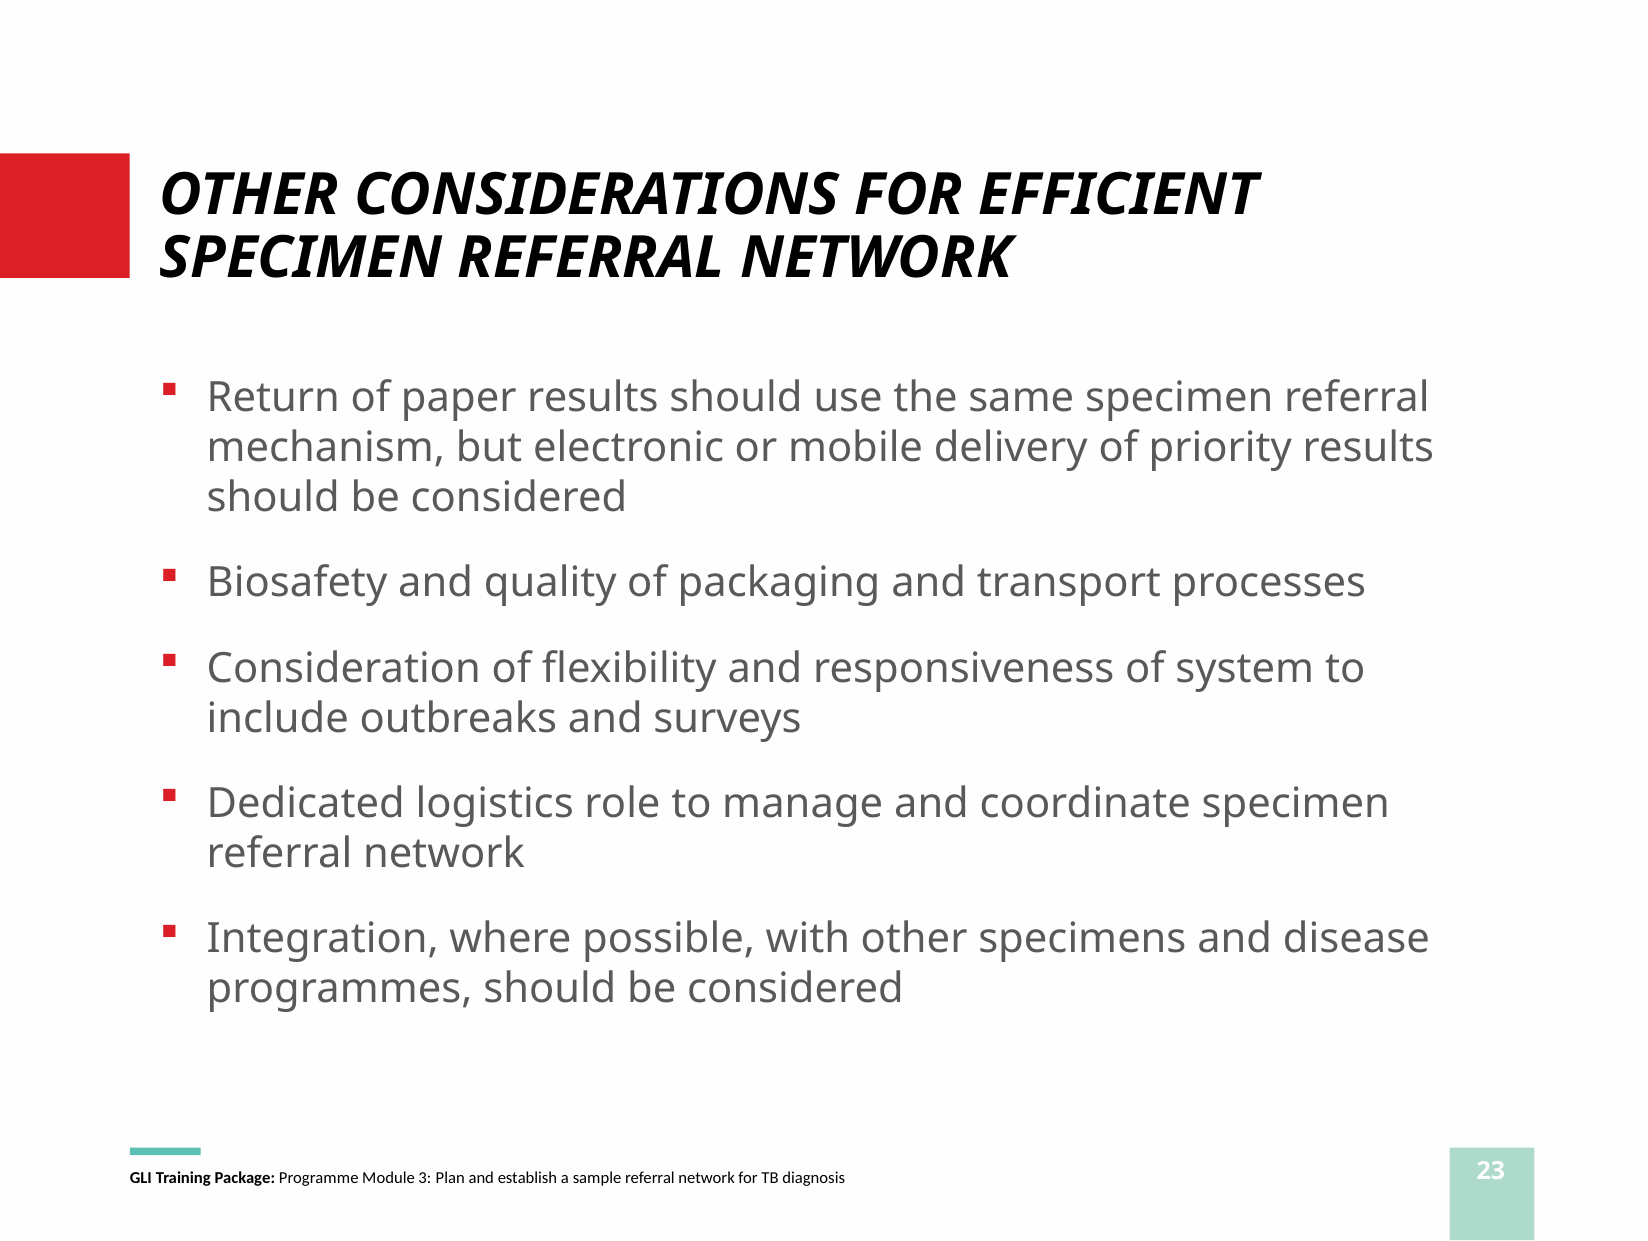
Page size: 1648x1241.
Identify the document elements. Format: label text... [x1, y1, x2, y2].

list Return of paper results should use the same specimen referral mechanism, but electronic or mobile delivery of priority results should be considered Biosafety and quality of packaging and transport processes Consideration of flexibility and responsiveness of system to include outbreaks and surveys Dedicated logistics role to manage and coordinate specimen referral network Integration, where possible, with other specimens and disease programmes, should be considered [159, 369, 1488, 1109]
title OTHER CONSIDERATIONS FOR EFFICIENT SPECIMEN REFERRAL NETWORK [159, 144, 1488, 311]
